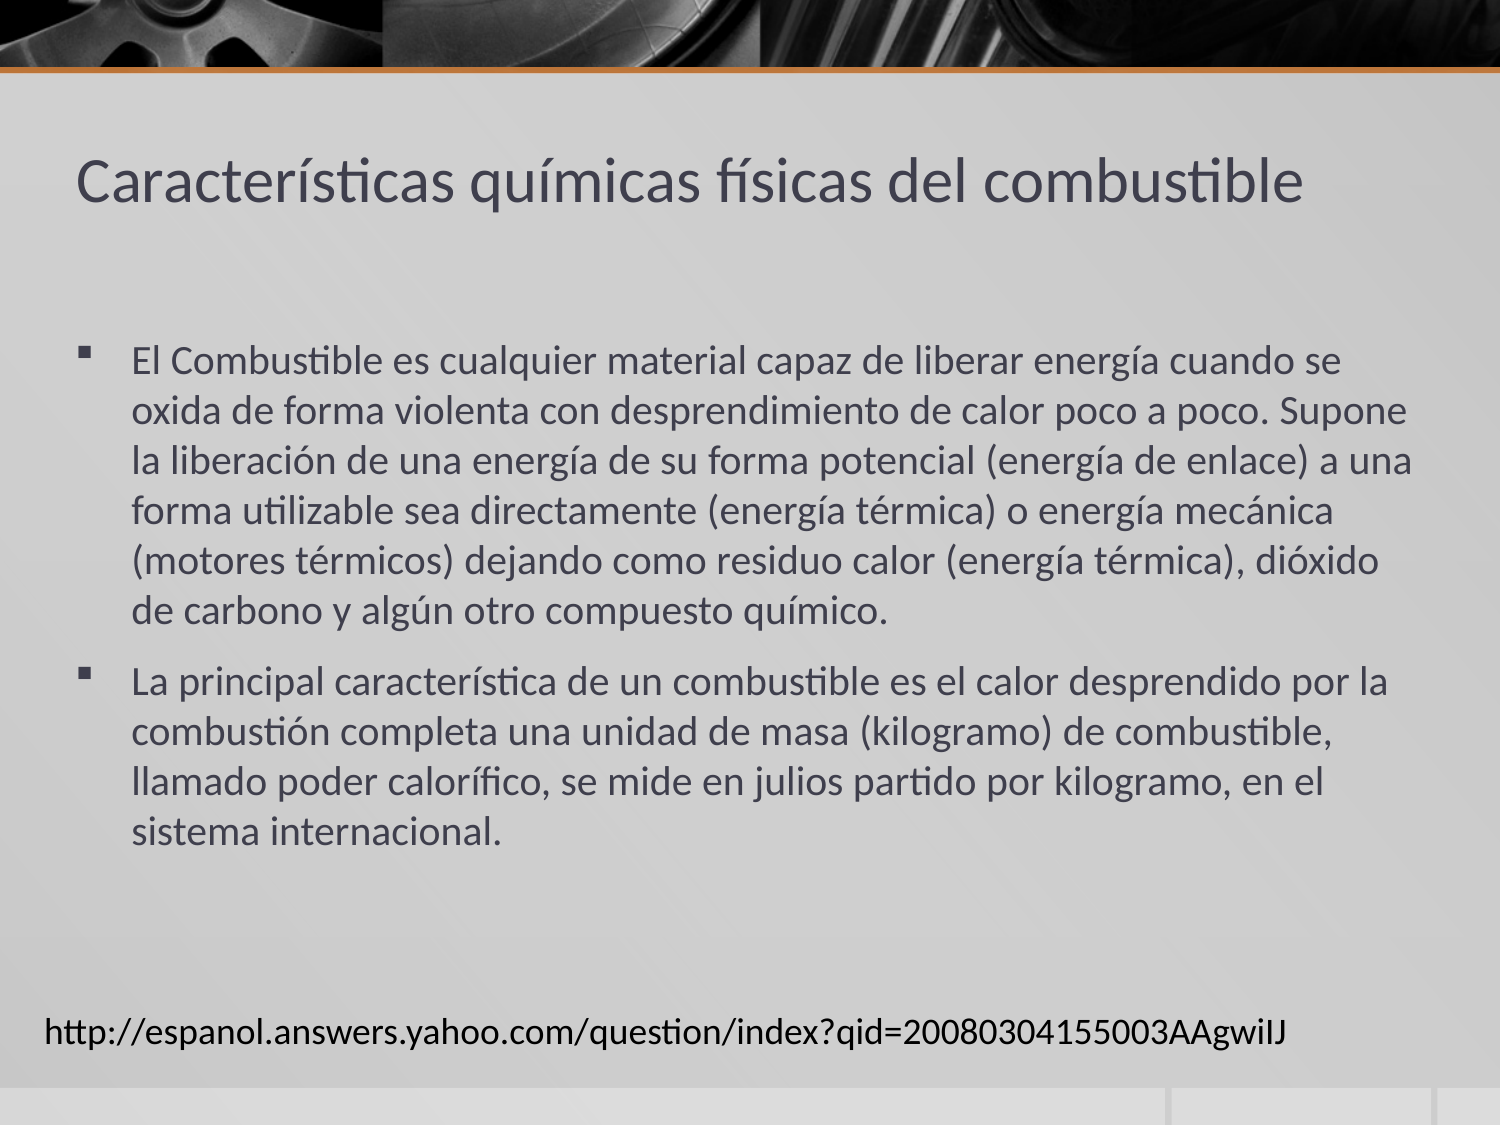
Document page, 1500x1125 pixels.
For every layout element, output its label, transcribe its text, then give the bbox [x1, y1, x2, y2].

picture [0, 0, 1500, 67]
text_box http://espanol.answers.yahoo.com/question/index?qid=20080304155003AAgwiIJ [29, 999, 1412, 1060]
list El Combustible es cualquier material capaz de liberar energía cuando se oxida de forma violenta con desprendimiento de calor poco a poco. Supone la liberación de una energía de su forma potencial (energía de enlace) a una forma utilizable sea directamente (energía térmica) o energía mecánica (motores térmicos) dejando como residuo calor (energía térmica), dióxido de carbono y algún otro compuesto químico. La principal característica de un combustible es el calor desprendido por la combustión completa una unidad de masa (kilogramo) de combustible, llamado poder calorífico, se mide en julios partido por kilogramo, en el sistema internacional. [75, 324, 1425, 1005]
title Características químicas físicas del combustible [76, 101, 1427, 252]
